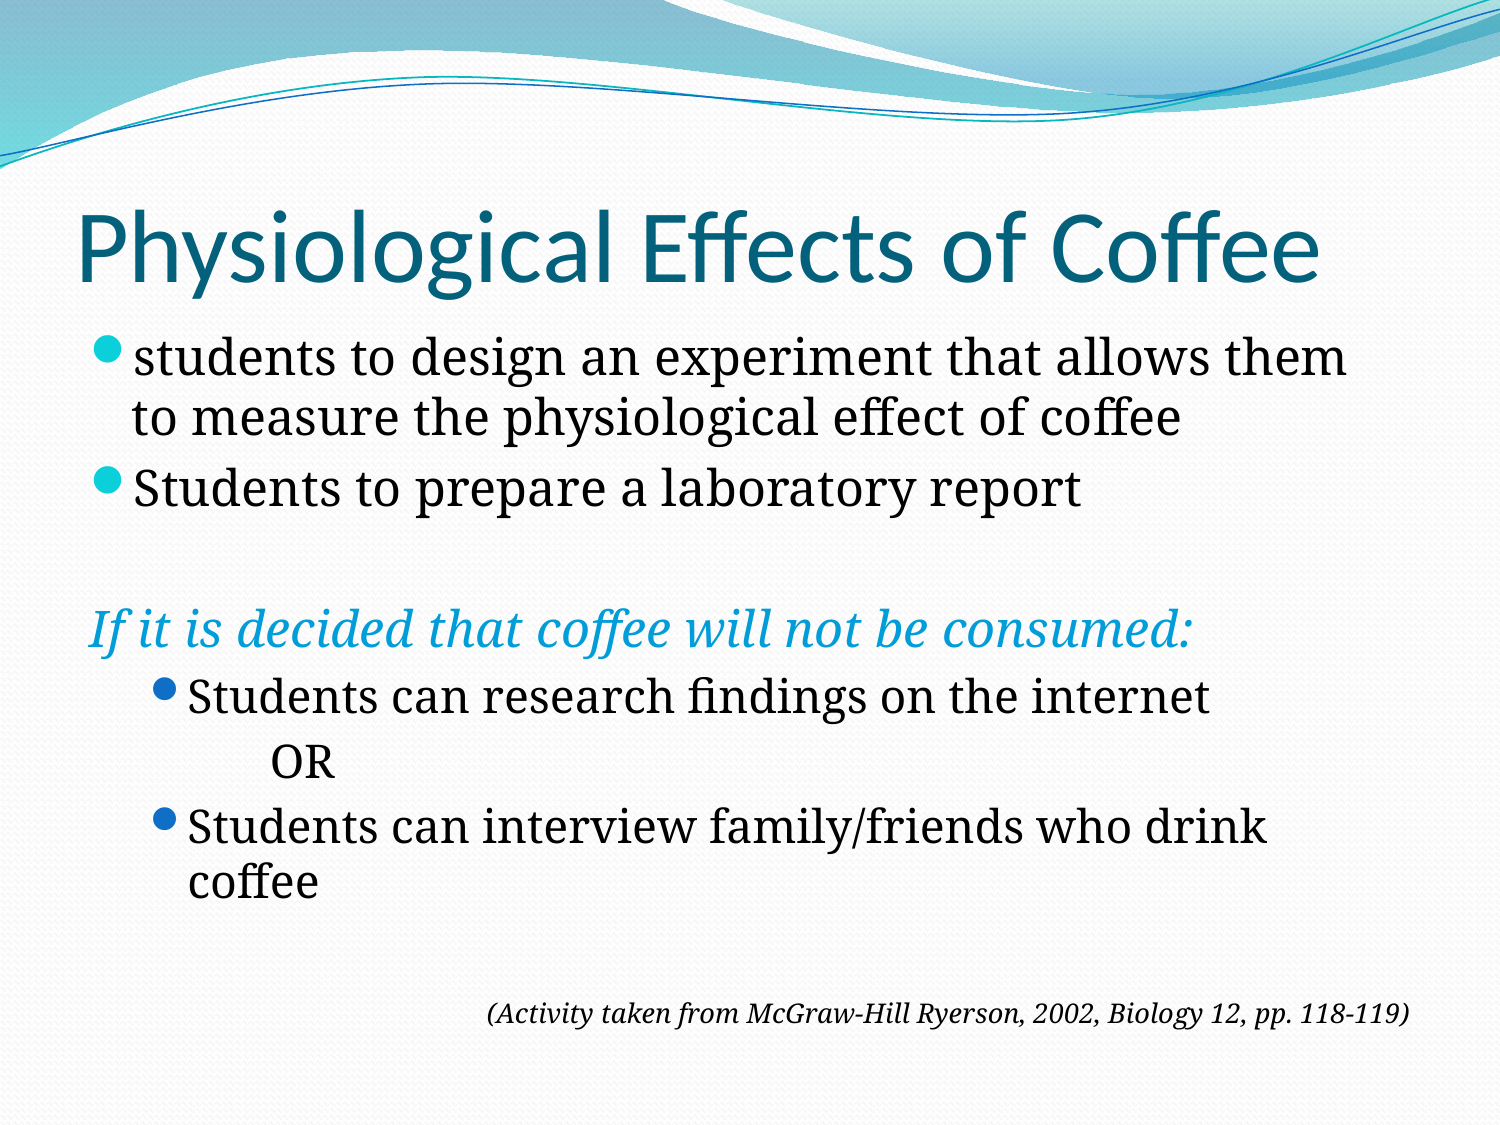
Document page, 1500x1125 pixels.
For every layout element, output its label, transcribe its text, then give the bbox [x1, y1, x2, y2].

title Physiological Effects of Coffee [75, 115, 1425, 303]
list students to design an experiment that allows them to measure the physiological effect of coffee Students to prepare a laboratory report If it is decided that coffee will not be consumed: Students can research findings on the internet OR Students can interview family/friends who drink coffee (Activity taken from McGraw-Hill Ryerson, 2002, Biology 12, pp. 118-119) [75, 317, 1425, 1038]
